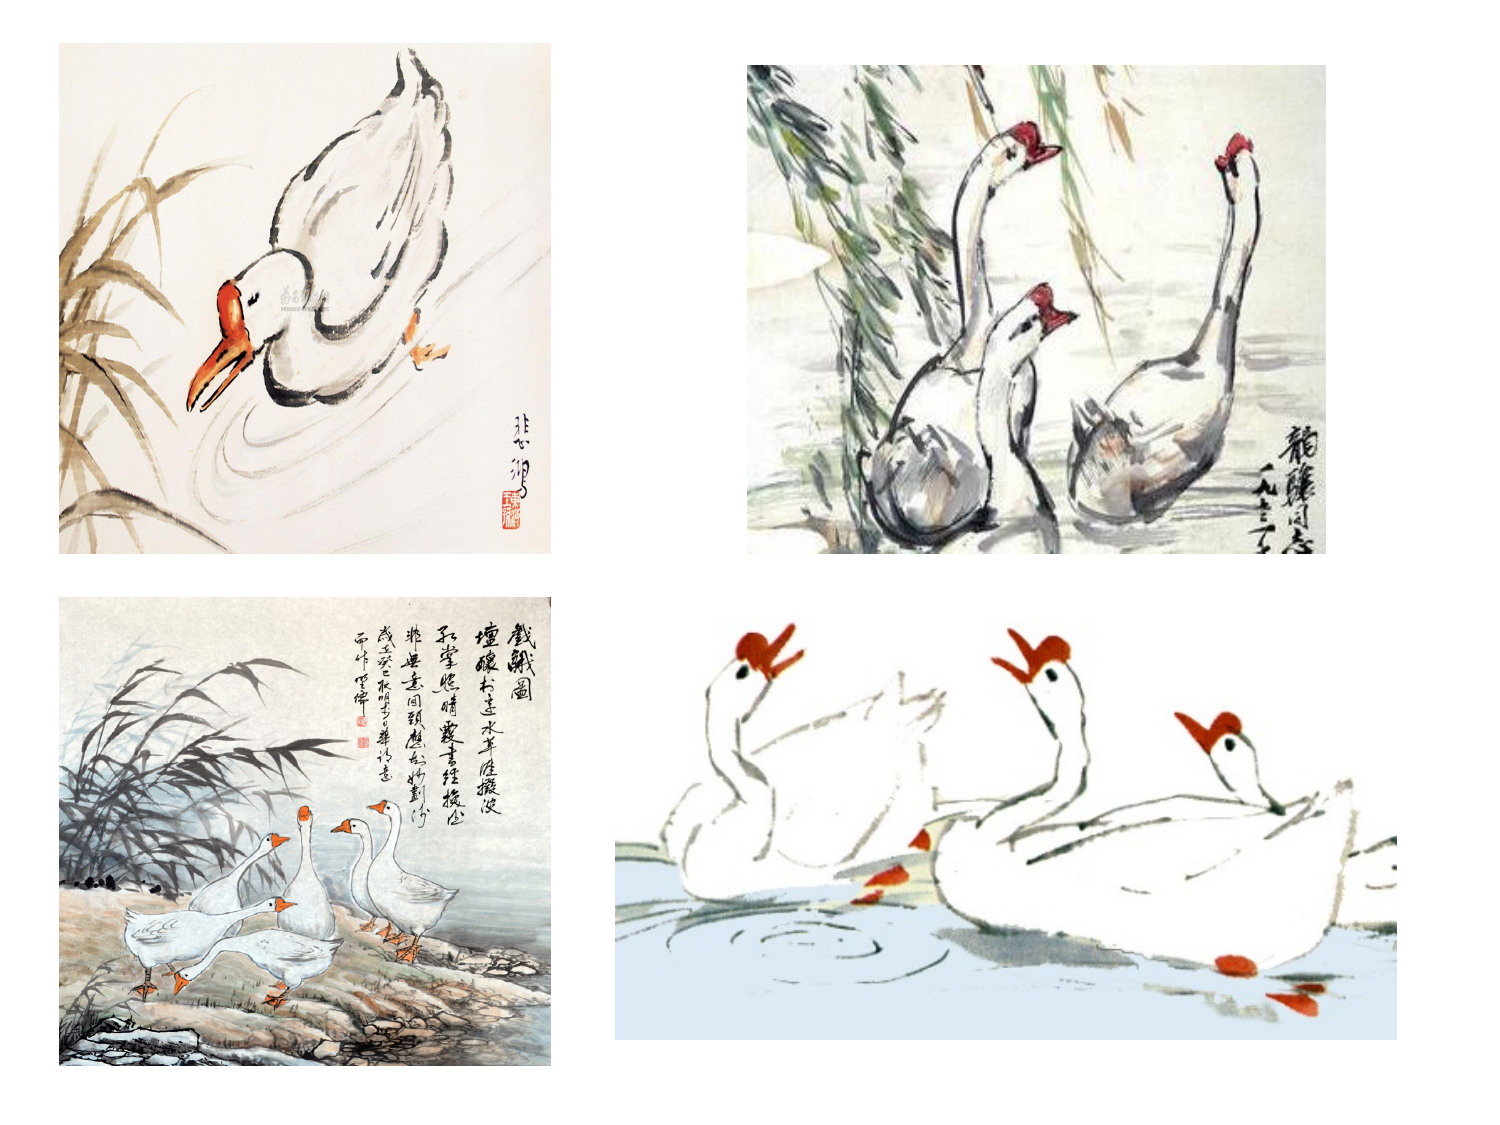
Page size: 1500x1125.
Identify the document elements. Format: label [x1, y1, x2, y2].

picture [747, 64, 1326, 555]
picture [59, 43, 551, 555]
picture [59, 597, 551, 1066]
picture [614, 597, 1397, 1040]
